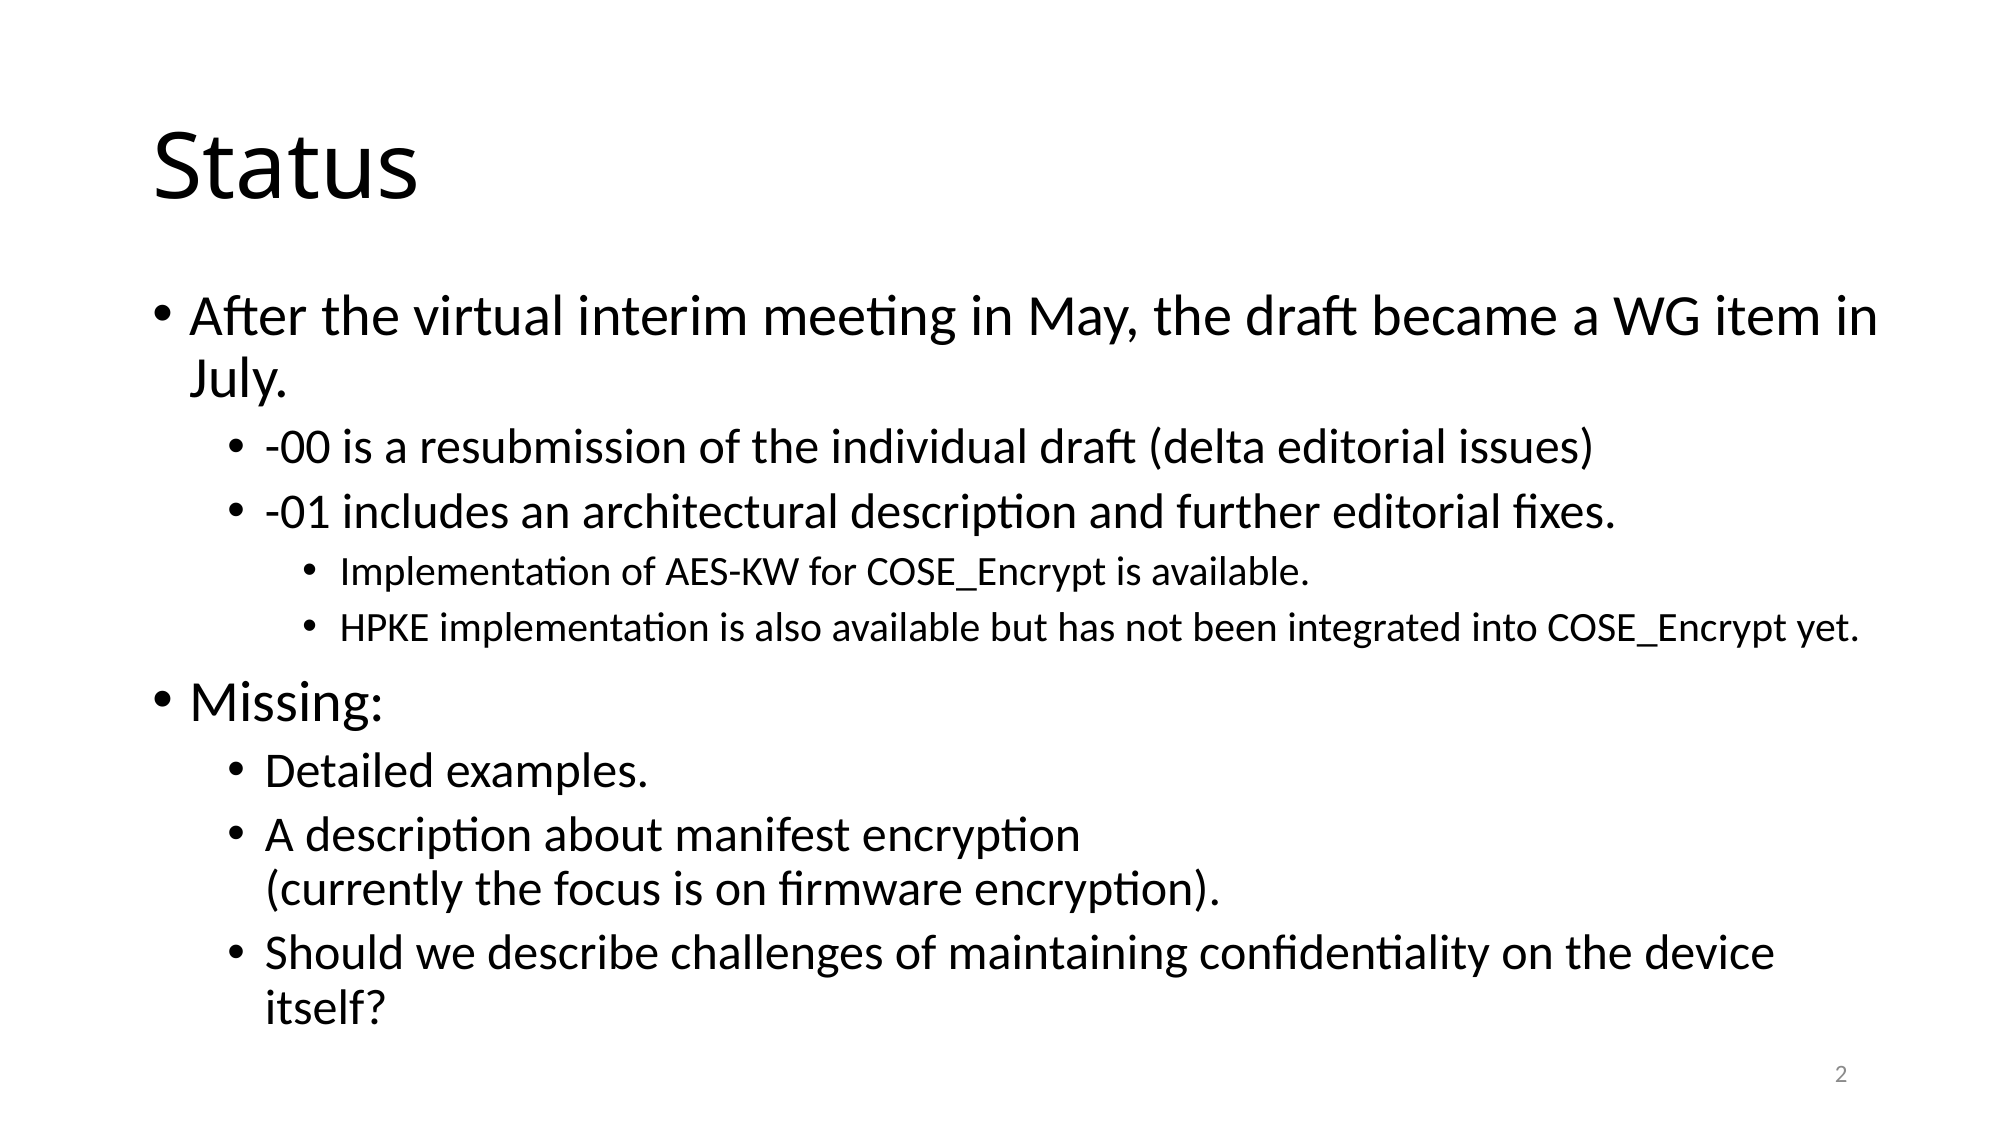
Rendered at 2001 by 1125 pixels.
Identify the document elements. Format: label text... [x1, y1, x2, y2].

list After the virtual interim meeting in May, the draft became a WG item in July. -00 is a resubmission of the individual draft (delta editorial issues) -01 includes an architectural description and further editorial fixes. Implementation of AES-KW for COSE_Encrypt is available. HPKE implementation is also available but has not been integrated into COSE_Encrypt yet. Missing: Detailed examples. A description about manifest encryption (currently the focus is on firmware encryption). Should we describe challenges of maintaining confidentiality on the device itself? [137, 277, 1902, 1066]
title Status [137, 59, 1863, 277]
slide_number 2 [1412, 1042, 1863, 1103]
